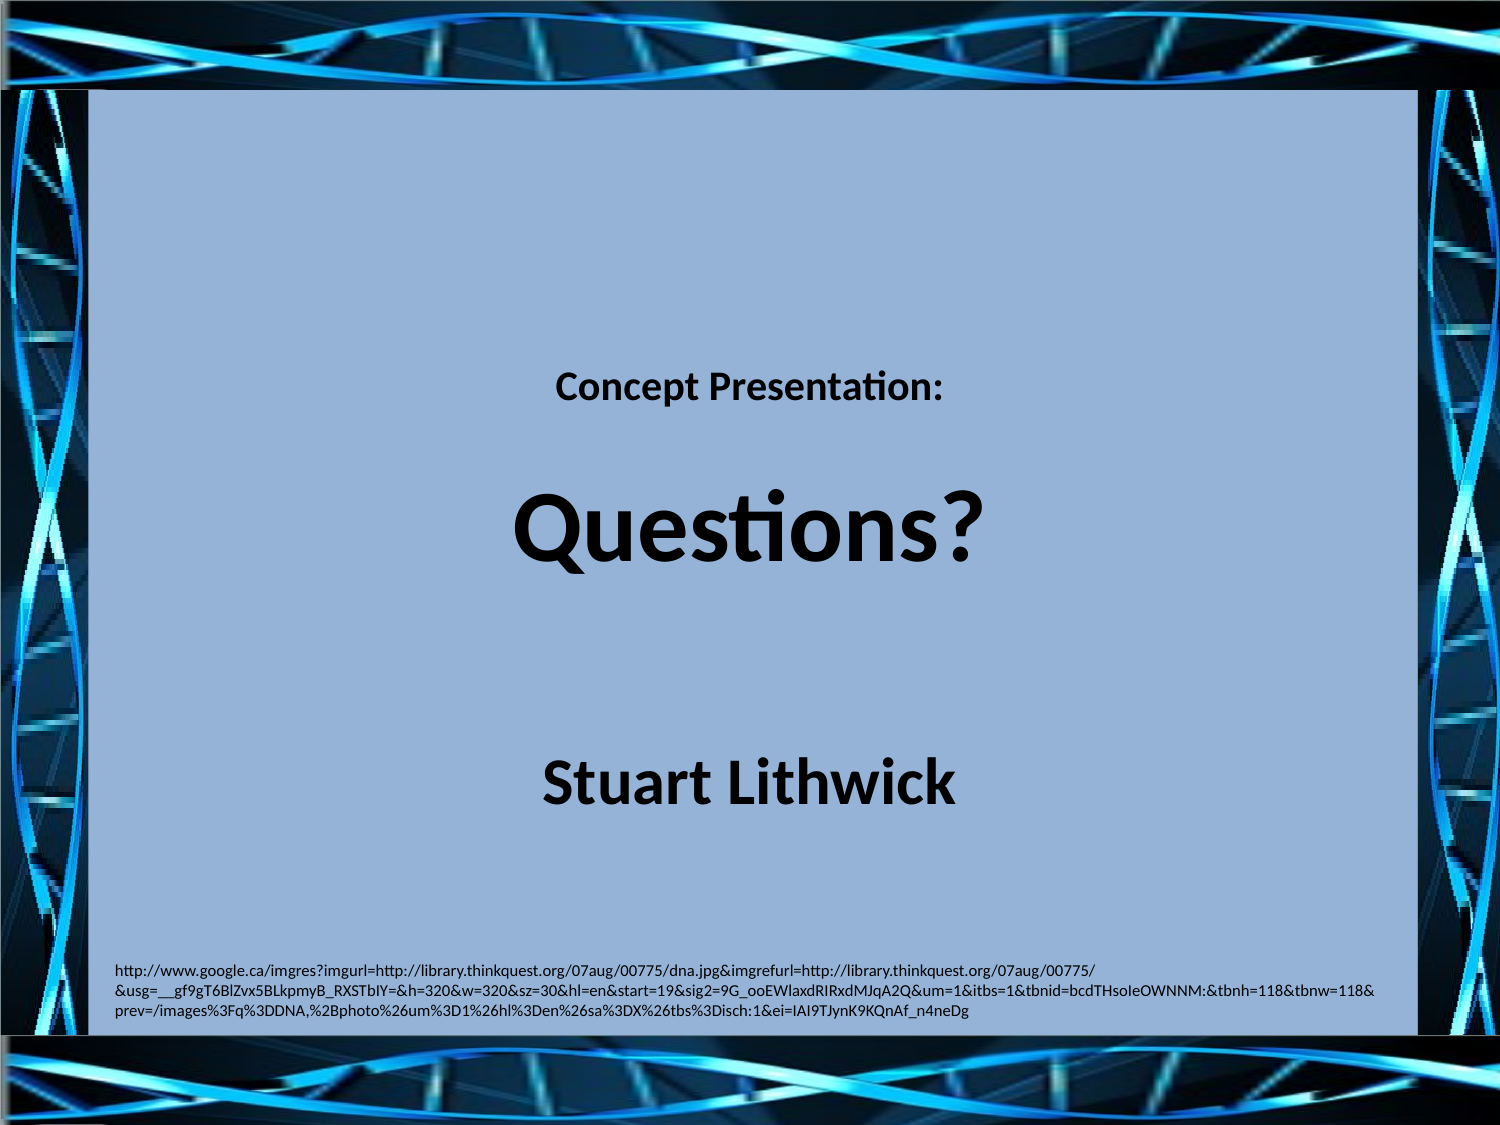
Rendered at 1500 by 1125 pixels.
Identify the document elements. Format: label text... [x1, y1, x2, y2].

subtitle Stuart Lithwick [807, 637, 1275, 925]
picture [0, 0, 1500, 1125]
title Concept Presentation: Questions? [809, 349, 1388, 591]
text_box http://www.google.ca/imgres?imgurl=http://library.thinkquest.org/07aug/00775/dna.jpg&imgrefurl=http://library.thinkquest.org/07aug/00775/&usg=__gf9gT6BlZvx5BLkpmyB_RXSTbIY=&h=320&w=320&sz=30&hl=en&start=19&sig2=9G_ooEWlaxdRIRxdMJqA2Q&um=1&itbs=1&tbnid=bcdTHsoIeOWNNM:&tbnh=118&tbnw=118&prev=/images%3Fq%3DDNA,%2Bphoto%26um%3D1%26hl%3Den%26sa%3DX%26tbs%3Disch:1&ei=IAI9TJynK9KQnAf_n4neDg [100, 952, 705, 1027]
title Concept Presentation: Questions? [112, 349, 704, 591]
text_box http://www.google.ca/imgres?imgurl=http://library.thinkquest.org/07aug/00775/dna.jpg&imgrefurl=http://library.thinkquest.org/07aug/00775/&usg=__gf9gT6BlZvx5BLkpmyB_RXSTbIY=&h=320&w=320&sz=30&hl=en&start=19&sig2=9G_ooEWlaxdRIRxdMJqA2Q&um=1&itbs=1&tbnid=bcdTHsoIeOWNNM:&tbnh=118&tbnw=118&prev=/images%3Fq%3DDNA,%2Bphoto%26um%3D1%26hl%3Den%26sa%3DX%26tbs%3Disch:1&ei=IAI9TJynK9KQnAf_n4neDg [807, 952, 1400, 1027]
subtitle Stuart Lithwick [225, 637, 705, 925]
